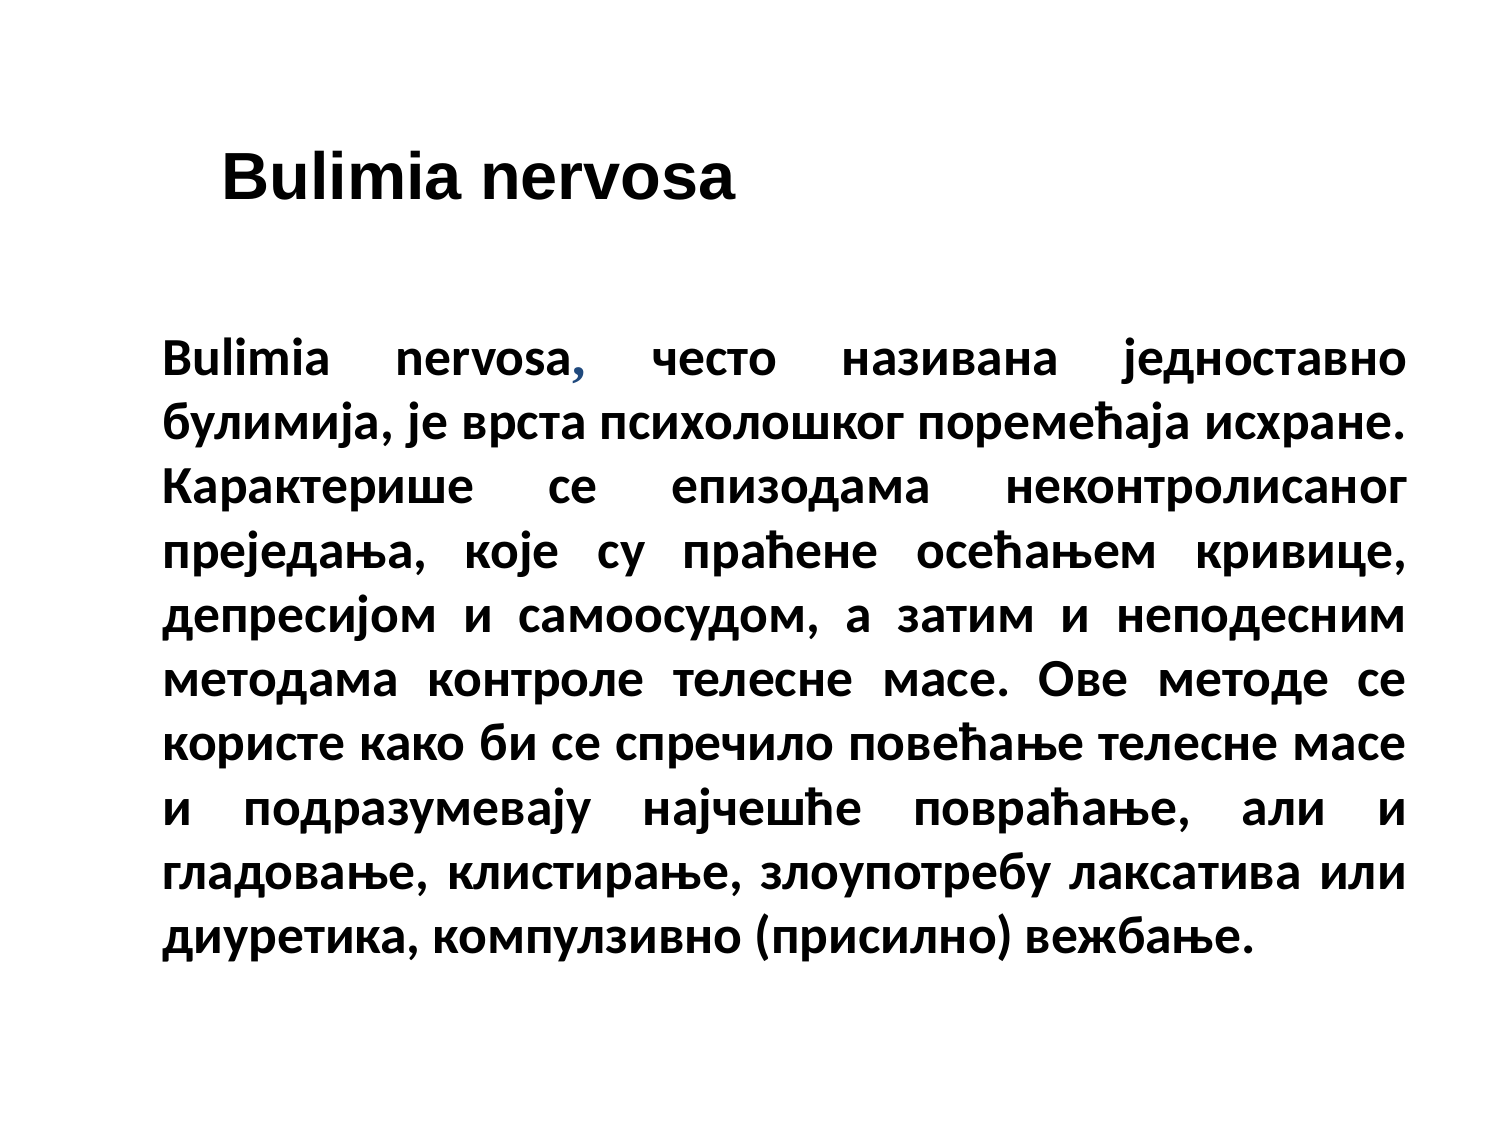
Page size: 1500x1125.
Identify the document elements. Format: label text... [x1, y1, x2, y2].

text_box Bulimia nervosa [206, 125, 927, 221]
list Bulimia nervosa, често називана једноставно булимија, је врста психолошког поремећаја исхране. Карактерише се епизодама неконтролисаног преједања, које су праћене осећањем кривице, депресијом и самоосудом, а затим и неподесним методама контроле телесне масе. Ове методе се користе како би се спречило повећање телесне масе и подразумевају најчешће повраћање, али и гладовање, клистирање, злоупотребу лаксатива или диуретика, компулзивно (присилно) вежбање. [147, 314, 1423, 990]
